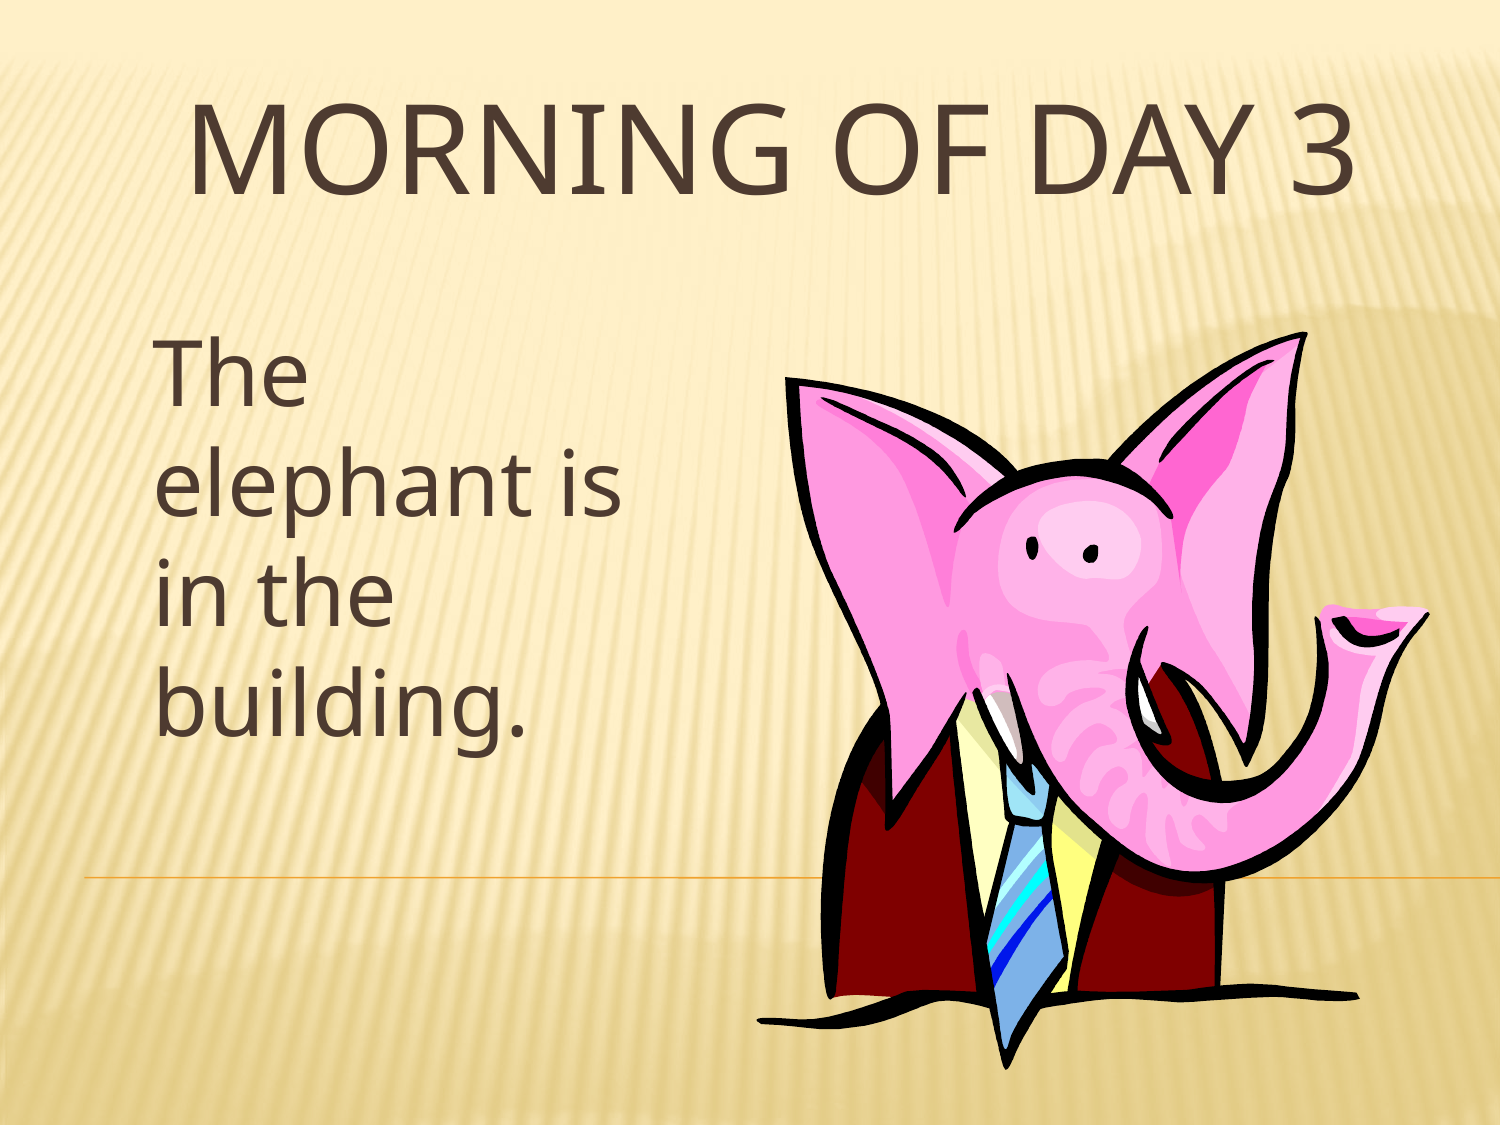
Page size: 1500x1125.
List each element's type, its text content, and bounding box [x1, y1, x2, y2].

title Morning of Day 3 [99, 62, 1375, 304]
picture [749, 324, 1437, 1077]
subtitle The elephant is in the building. [137, 425, 725, 763]
